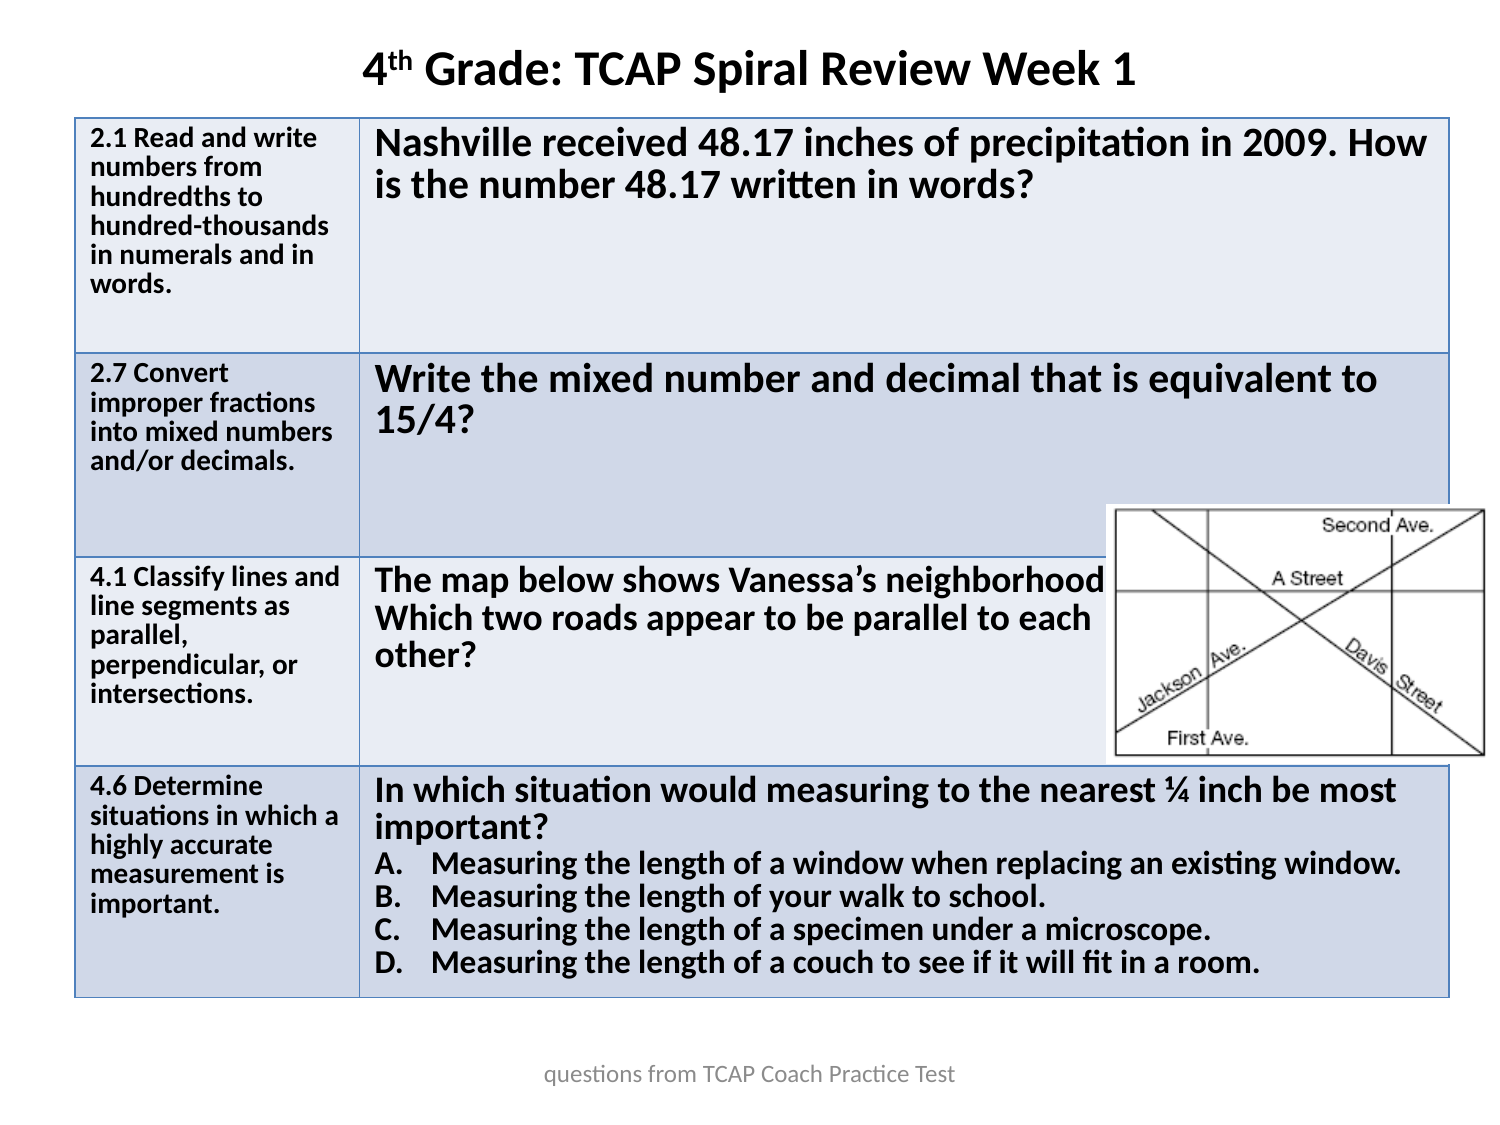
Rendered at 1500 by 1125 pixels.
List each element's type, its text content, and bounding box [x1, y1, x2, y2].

title 4th Grade: TCAP Spiral Review Week 1 [74, 44, 1426, 86]
table_cell In which situation would measuring to the nearest ¼ inch be most important? Measuring the length of a window when replacing an existing window. Measuring the length of your walk to school. Measuring the length of a specimen under a microscope. Measuring the length of a couch to see if it will fit in a room. [360, 767, 1448, 997]
table_cell 4.1 Classify lines and line segments as parallel, perpendicular, or intersections. [76, 558, 359, 765]
table_cell Write the mixed number and decimal that is equivalent to 15/4? [360, 354, 1448, 556]
table_cell 2.7 Convert improper fractions into mixed numbers and/or decimals. [76, 354, 359, 556]
table_cell 4.6 Determine situations in which a highly accurate measurement is important. [76, 767, 359, 997]
picture [1105, 504, 1500, 765]
table_cell The map below shows Vanessa’s neighborhood. Which two roads appear to be parallel to each other? [360, 558, 1100, 765]
footer questions from TCAP Coach Practice Test [512, 1042, 988, 1103]
table_header 2.1 Read and write numbers from hundredths to hundred-thousands in numerals and in words. [76, 119, 359, 352]
table_header Nashville received 48.17 inches of precipitation in 2009. How is the number 48.17 written in words? [360, 119, 1448, 352]
